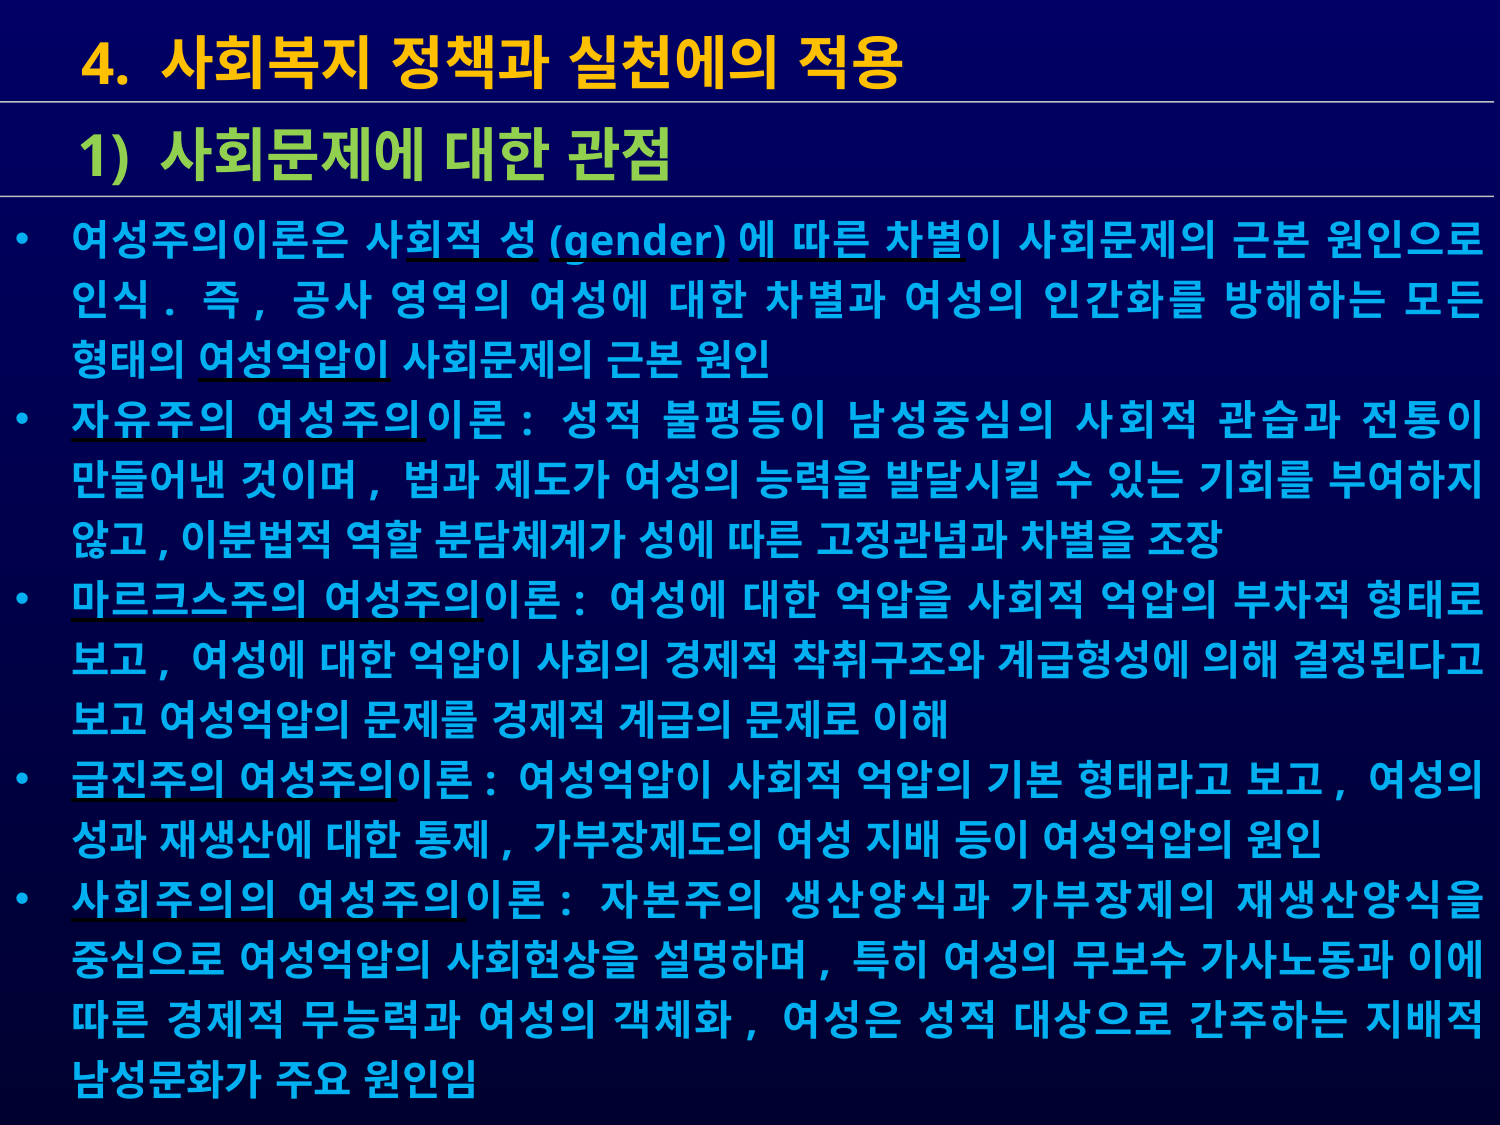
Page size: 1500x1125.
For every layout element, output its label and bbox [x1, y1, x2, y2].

text_box [0, 18, 1500, 1113]
